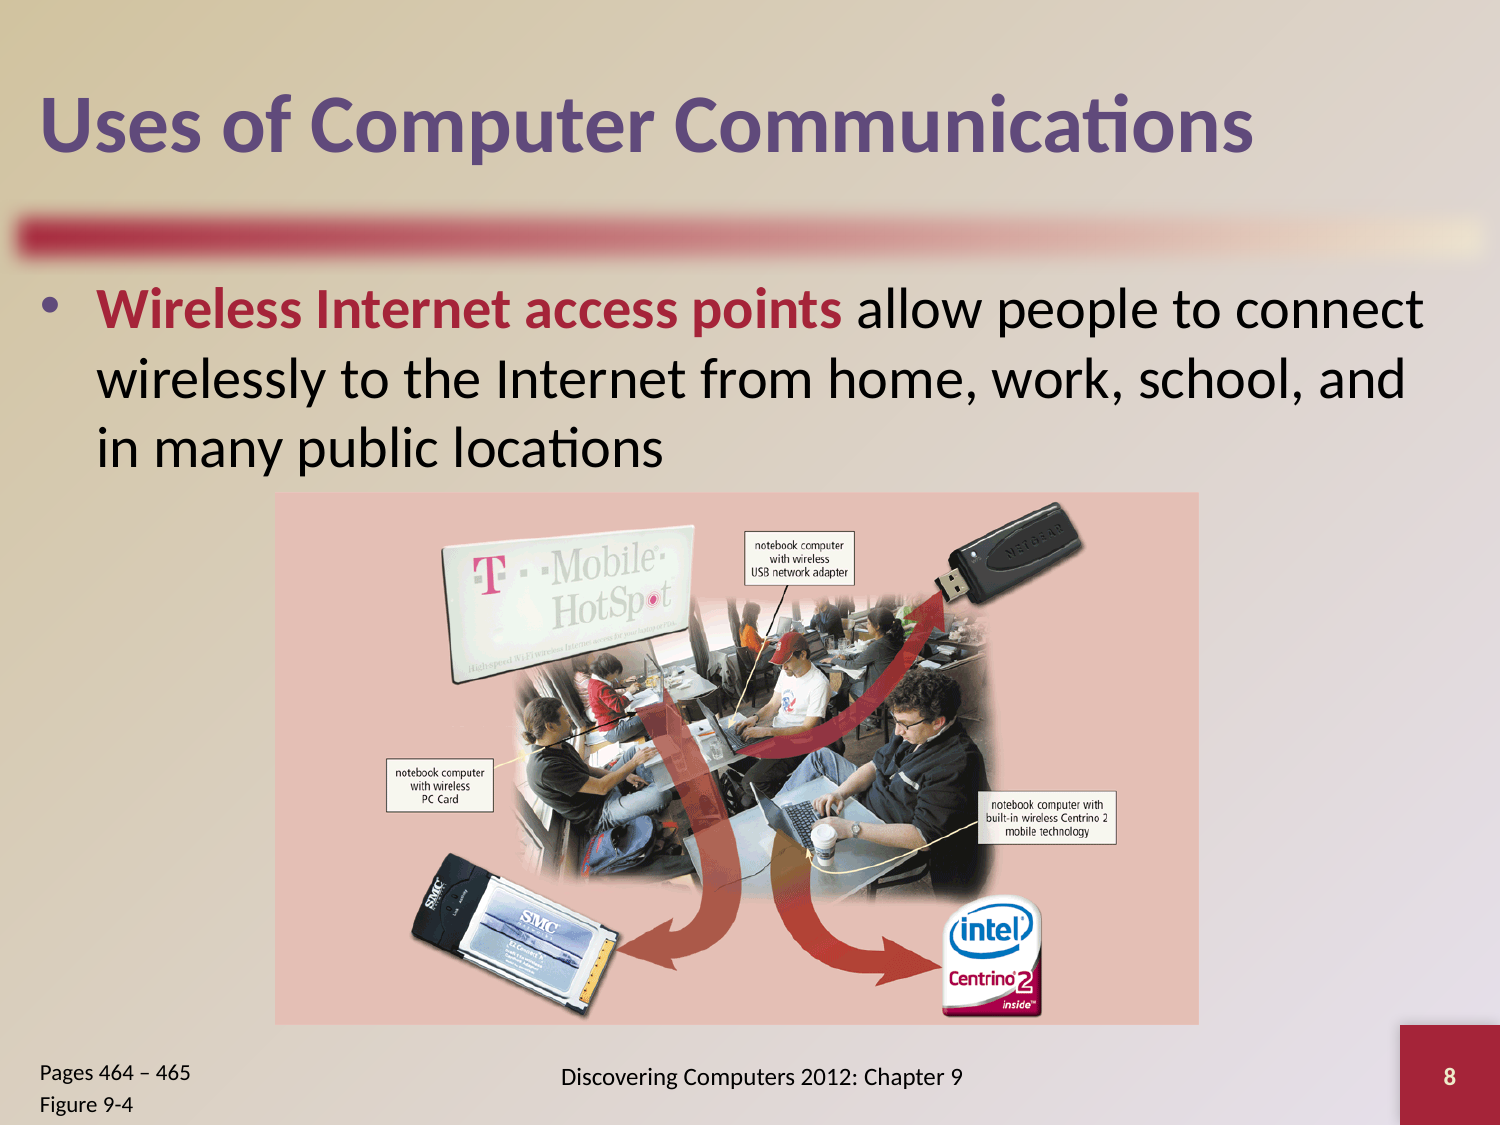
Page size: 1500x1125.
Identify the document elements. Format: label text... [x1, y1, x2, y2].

title Uses of Computer Communications [24, 24, 1475, 213]
footer Discovering Computers 2012: Chapter 9 [450, 1037, 1075, 1113]
slide_number 8 [1400, 1025, 1500, 1125]
list Pages 464 – 465 Figure 9-4 [24, 1050, 300, 1125]
list Wireless Internet access points allow people to connect wirelessly to the Internet from home, work, school, and in many public locations [24, 262, 1475, 1025]
picture [274, 491, 1199, 1025]
